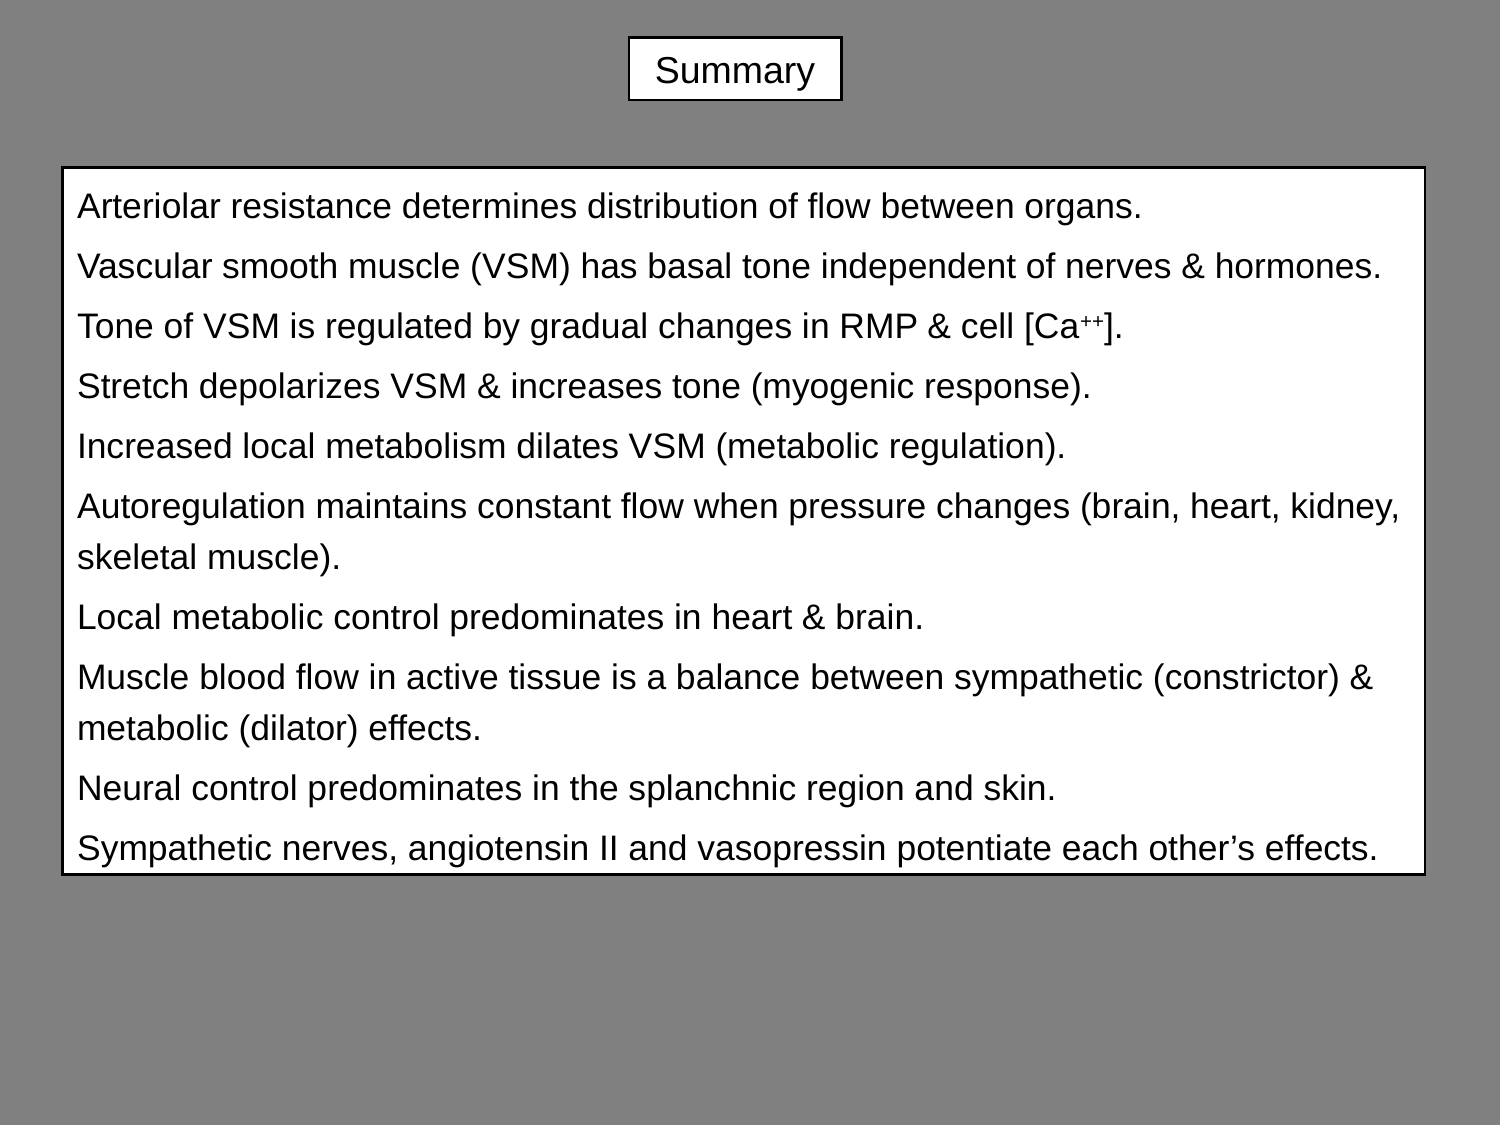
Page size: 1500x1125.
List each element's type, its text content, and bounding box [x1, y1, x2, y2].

title Summary [628, 36, 843, 101]
text_box Arteriolar resistance determines distribution of flow between organs. Vascular smooth muscle (VSM) has basal tone independent of nerves & hormones. Tone of VSM is regulated by gradual changes in RMP & cell [Ca++]. Stretch depolarizes VSM & increases tone (myogenic response). Increased local metabolism dilates VSM (metabolic regulation). Autoregulation maintains constant flow when pressure changes (brain, heart, kidney, skeletal muscle). Local metabolic control predominates in heart & brain. Muscle blood flow in active tissue is a balance between sympathetic (constrictor) & metabolic (dilator) effects. Neural control predominates in the splanchnic region and skin. Sympathetic nerves, angiotensin II and vasopressin potentiate each other’s effects. [62, 167, 1425, 875]
